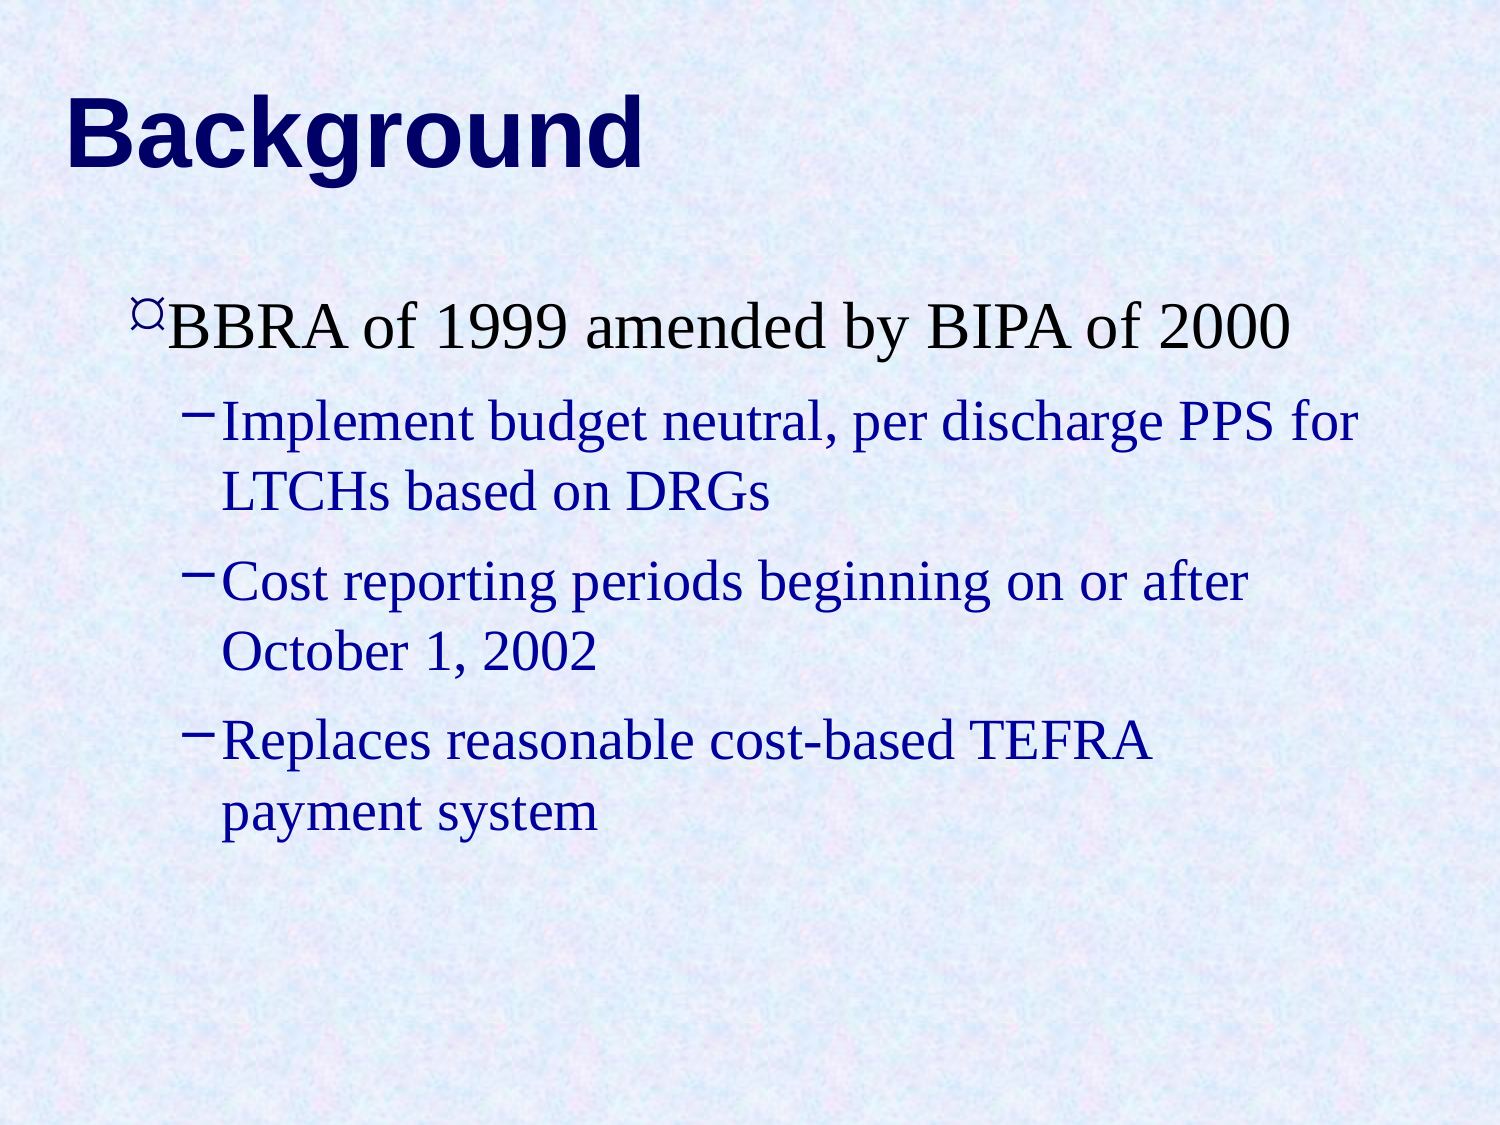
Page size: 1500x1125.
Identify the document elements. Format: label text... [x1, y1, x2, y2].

list BBRA of 1999 amended by BIPA of 2000 Implement budget neutral, per discharge PPS for LTCHs based on DRGs Cost reporting periods beginning on or after October 1, 2002 Replaces reasonable cost-based TEFRA payment system [112, 275, 1375, 1050]
title Background [50, 37, 1450, 238]
